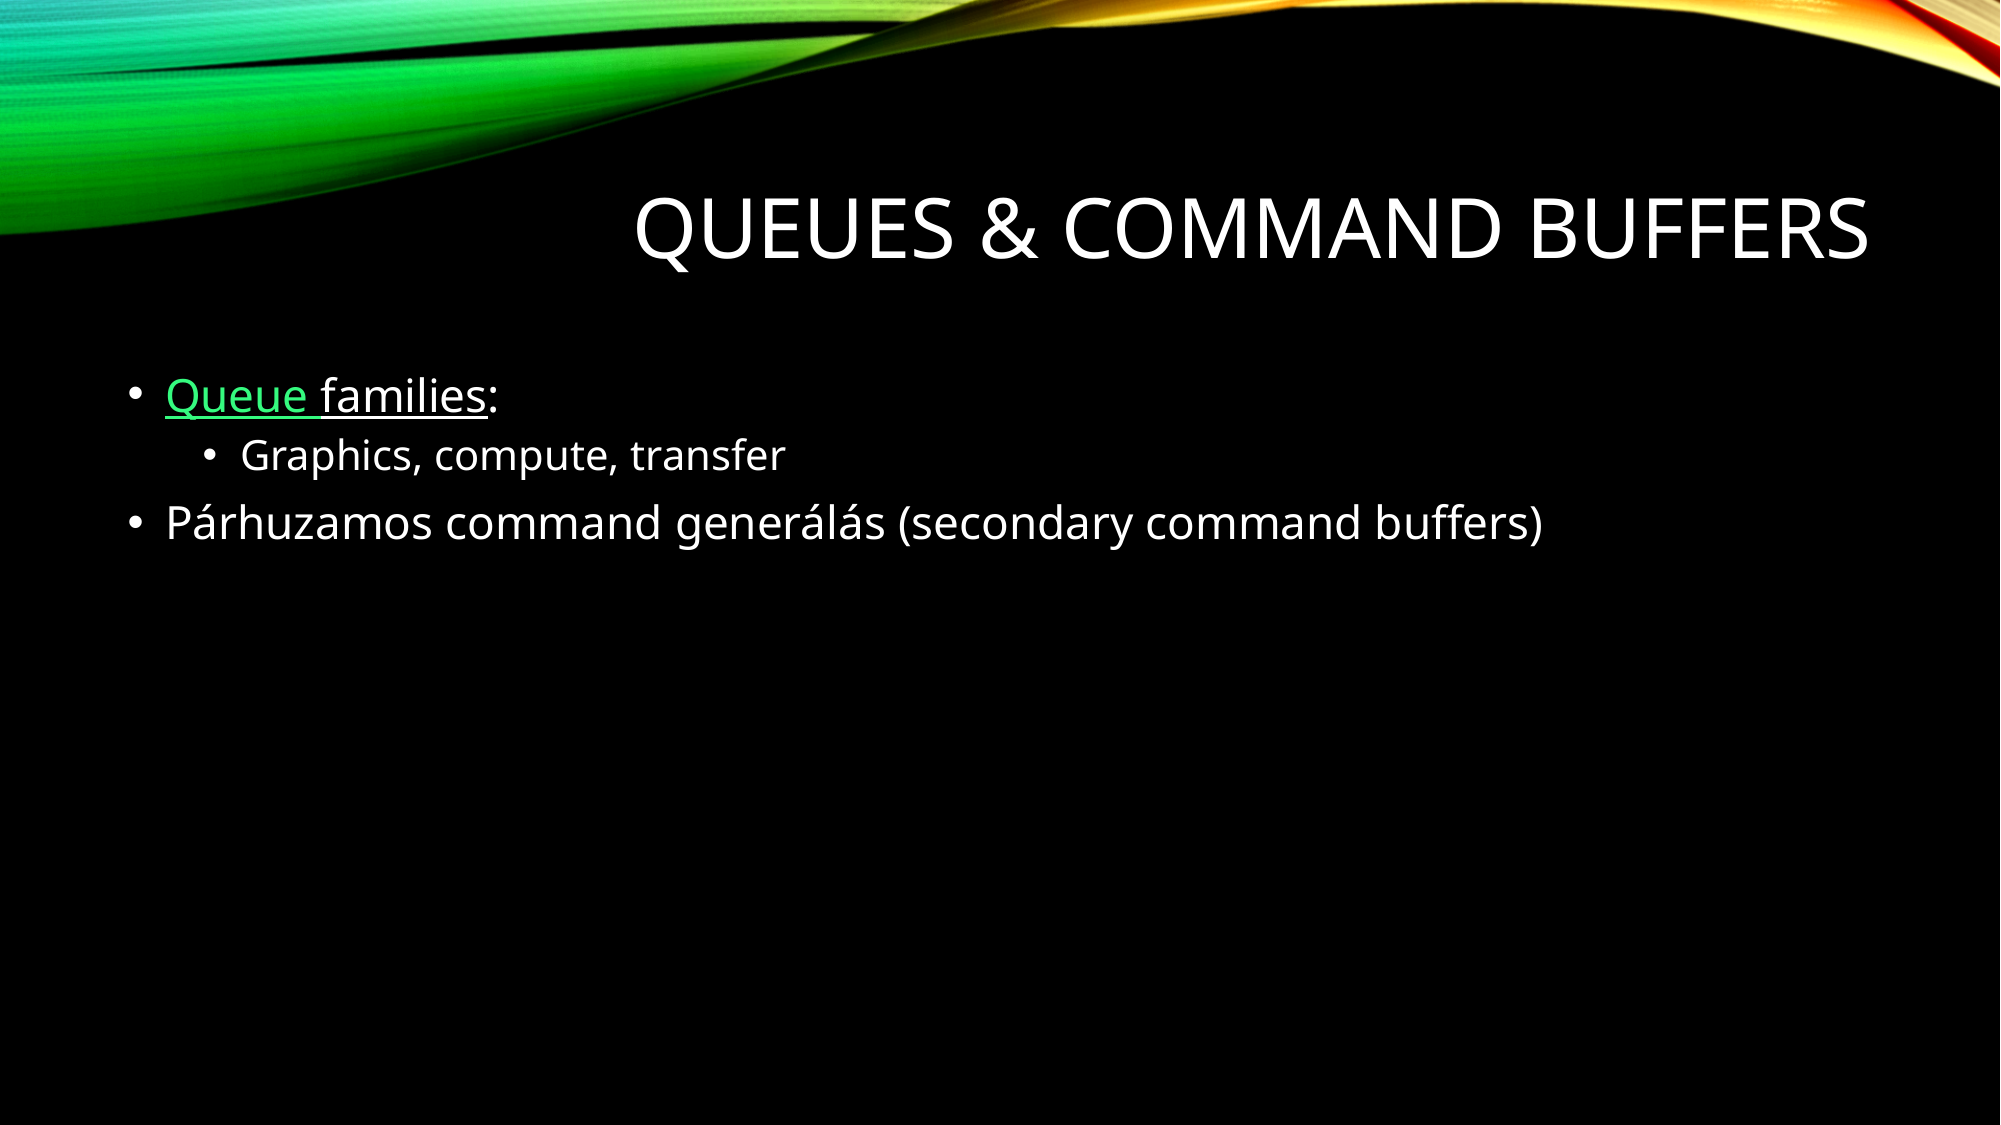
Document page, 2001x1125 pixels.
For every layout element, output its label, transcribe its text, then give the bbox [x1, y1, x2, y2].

picture [0, 0, 2000, 237]
title Queues & Command Buffers [474, 125, 1888, 338]
list Queue families: Graphics, compute, transfer Párhuzamos command generálás (secondary command buffers) [112, 360, 1888, 1021]
